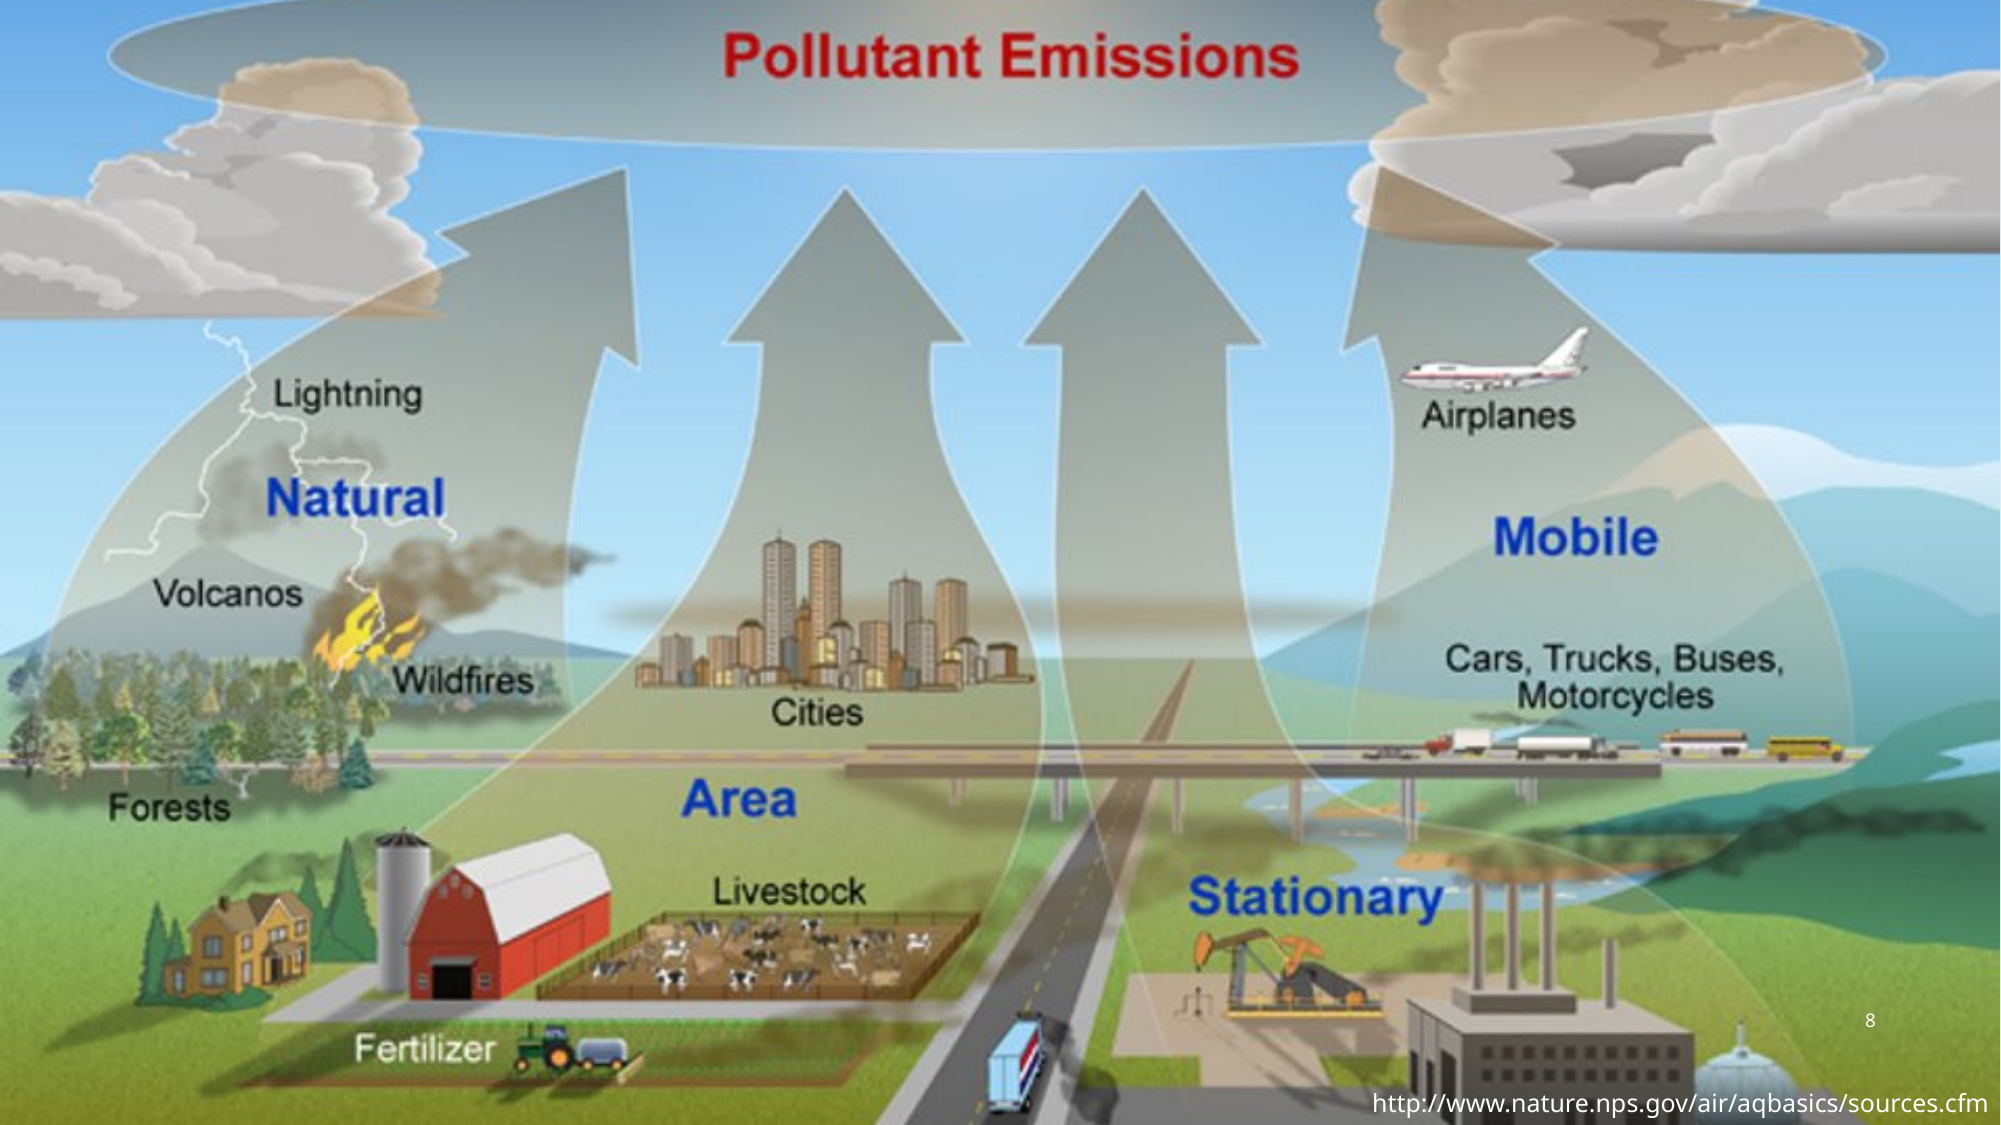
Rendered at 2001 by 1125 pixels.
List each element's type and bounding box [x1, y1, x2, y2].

list [0, 0, 2000, 1125]
